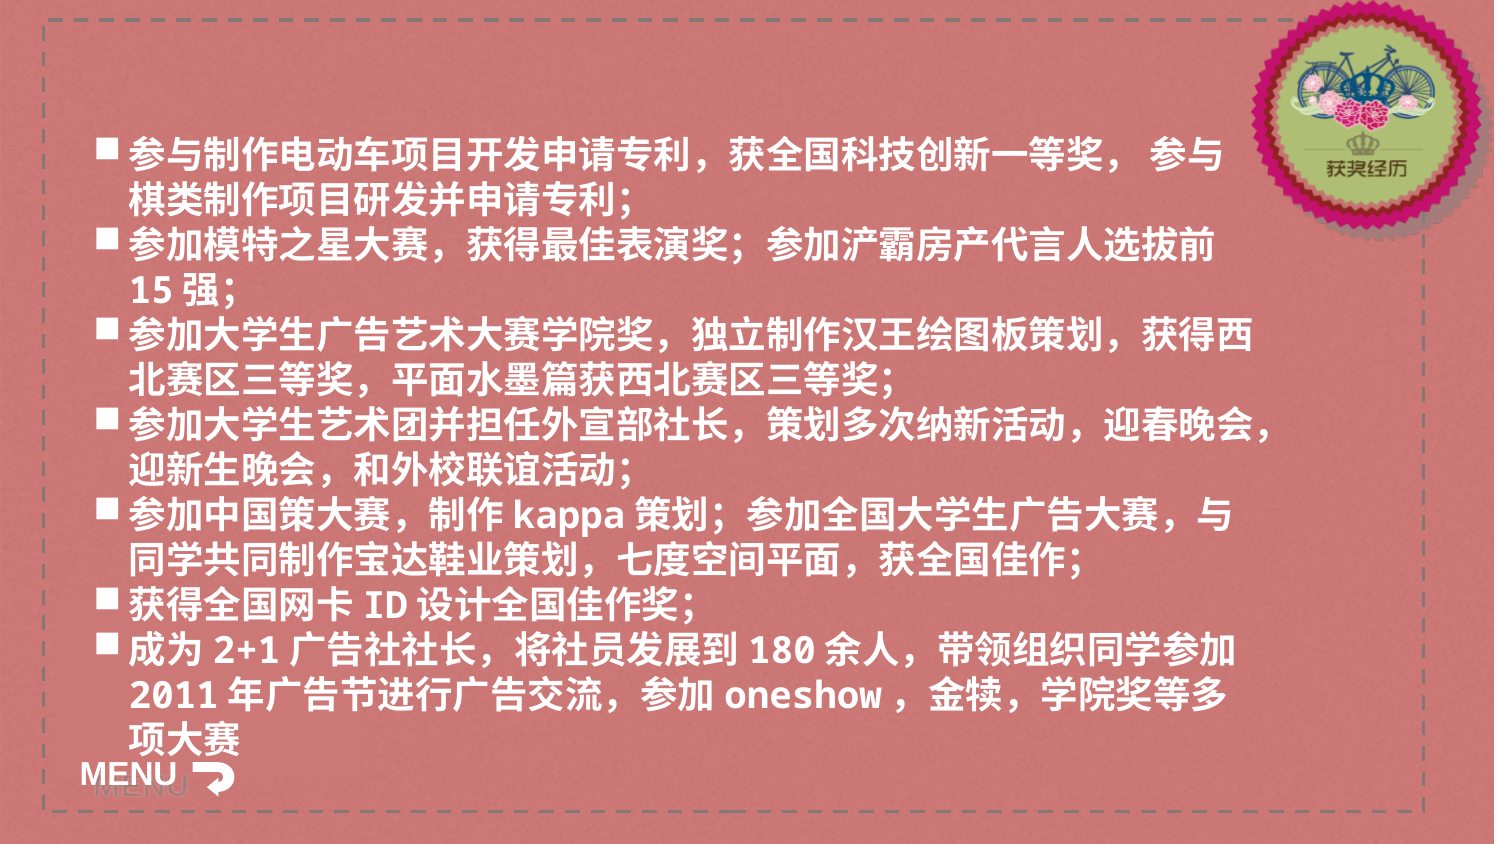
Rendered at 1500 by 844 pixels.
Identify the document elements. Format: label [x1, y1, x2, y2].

picture [0, 0, 1494, 844]
text_box [64, 744, 235, 800]
